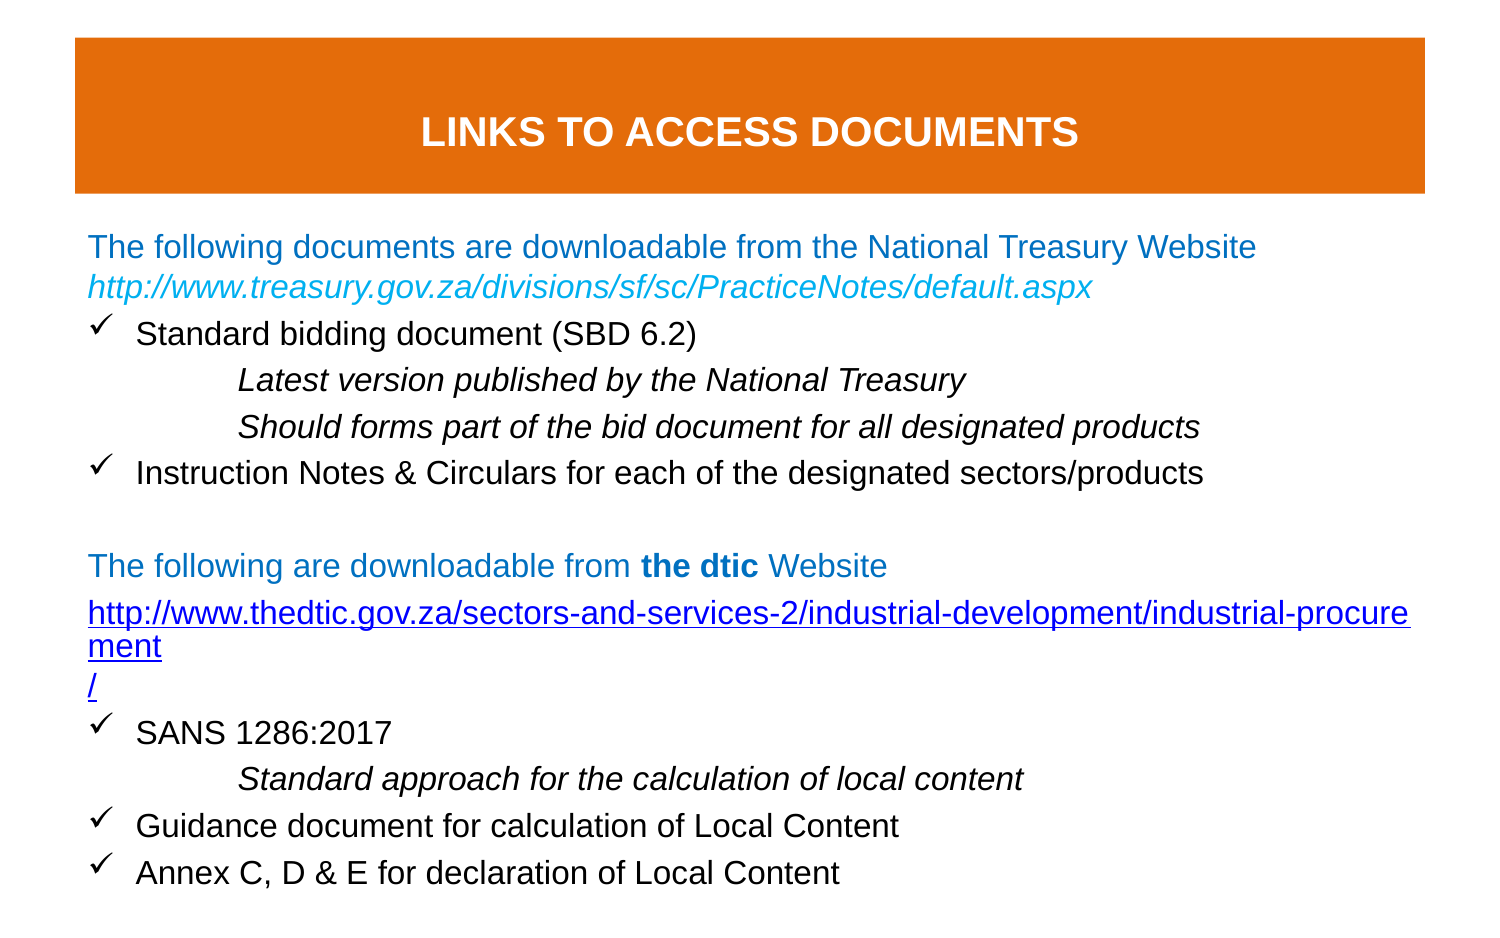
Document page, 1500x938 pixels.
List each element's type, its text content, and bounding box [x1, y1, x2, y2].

title LINKS TO ACCESS DOCUMENTS [75, 37, 1425, 194]
list The following documents are downloadable from the National Treasury Website http://www.treasury.gov.za/divisions/sf/sc/PracticeNotes/default.aspx Standard bidding document (SBD 6.2) Latest version published by the National Treasury Should forms part of the bid document for all designated products Instruction Notes & Circulars for each of the designated sectors/products The following are downloadable from the dtic Website http://www.thedtic.gov.za/sectors-and-services-2/industrial-development/industrial-procurement/ SANS 1286:2017 Standard approach for the calculation of local content Guidance document for calculation of Local Content Annex C, D & E for declaration of Local Content [75, 218, 1425, 838]
